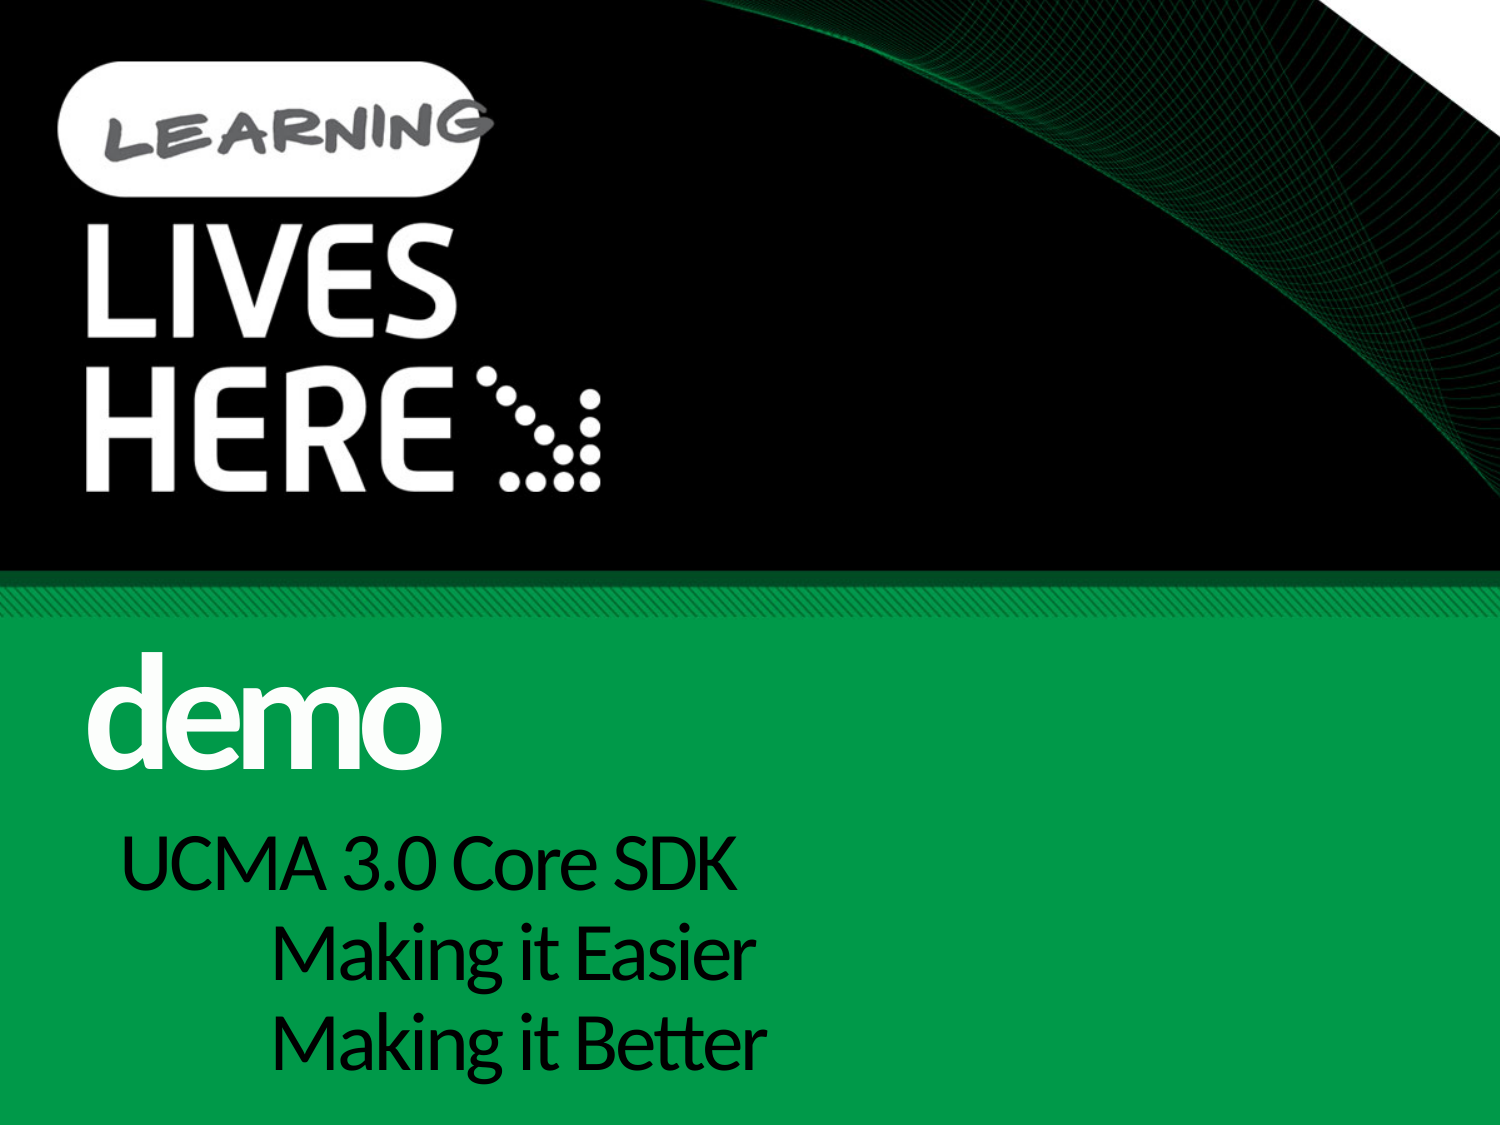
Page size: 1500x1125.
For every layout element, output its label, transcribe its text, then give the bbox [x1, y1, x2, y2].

list demo [83, 625, 1344, 800]
title UCMA 3.0 Core SDK Making it Easier Making it Better [119, 818, 1375, 943]
picture [0, 0, 1500, 1125]
